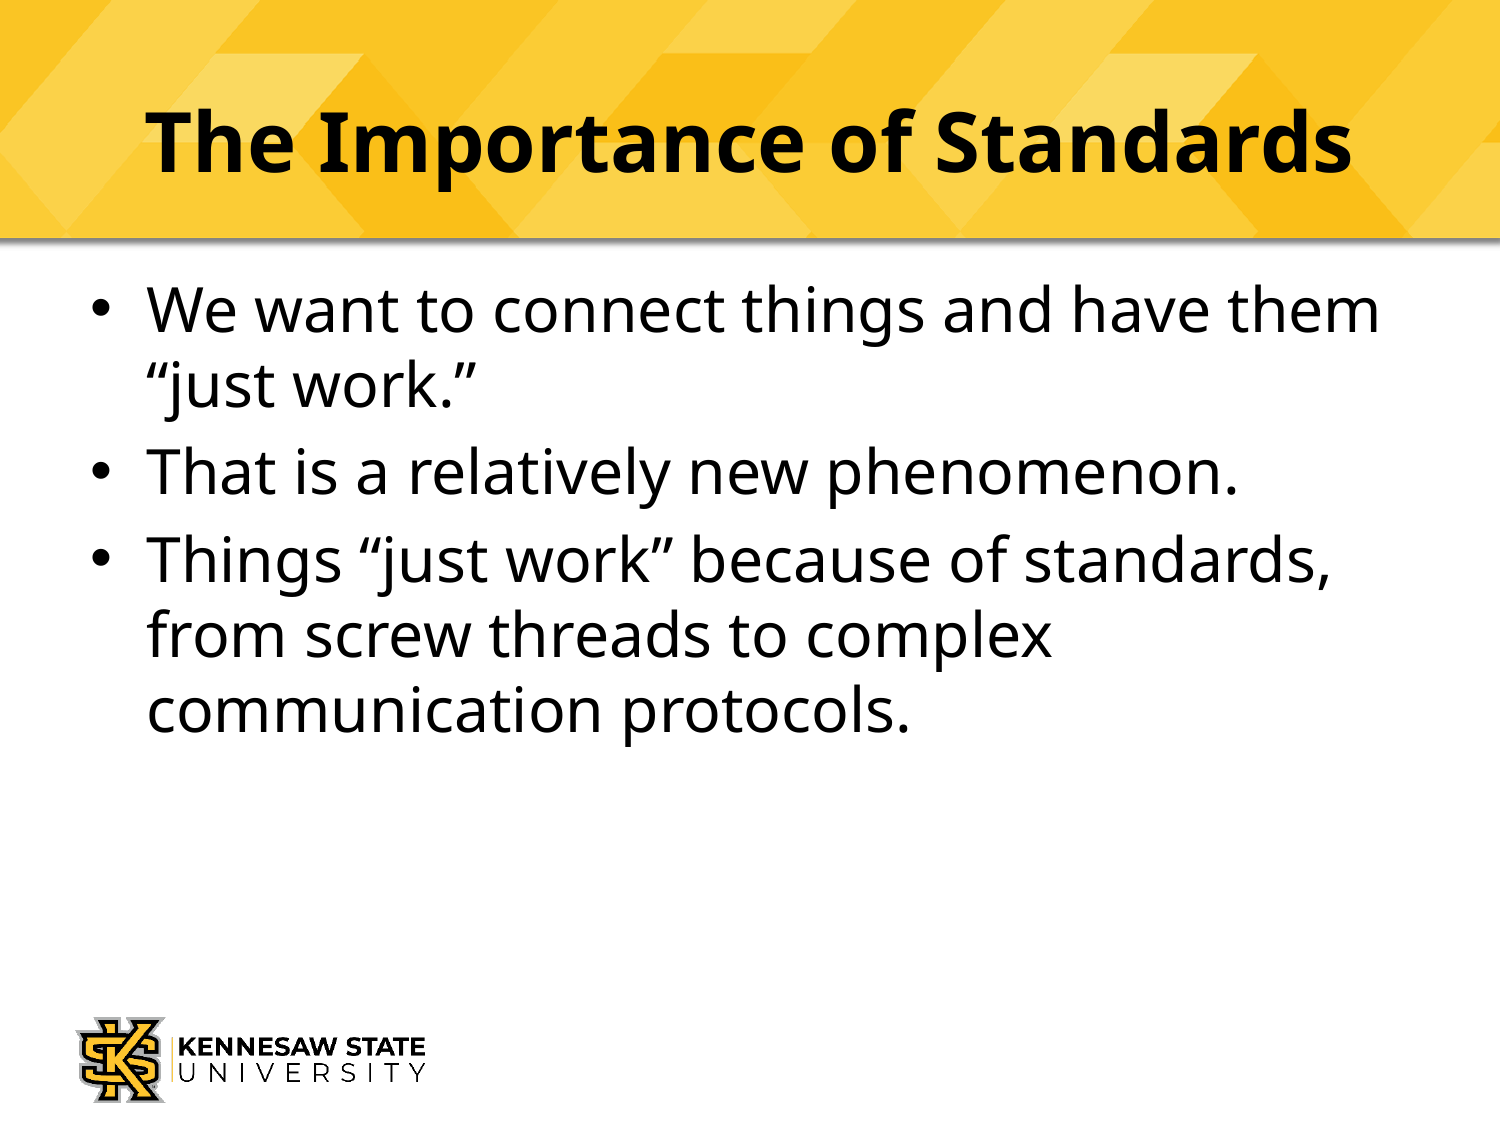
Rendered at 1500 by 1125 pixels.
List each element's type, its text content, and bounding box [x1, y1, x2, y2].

title The Importance of Standards [75, 45, 1425, 233]
picture [0, 0, 1500, 251]
picture [75, 1017, 425, 1103]
list We want to connect things and have them “just work.” That is a relatively new phenomenon. Things “just work” because of standards, from screw threads to complex communication protocols. [75, 262, 1425, 1005]
